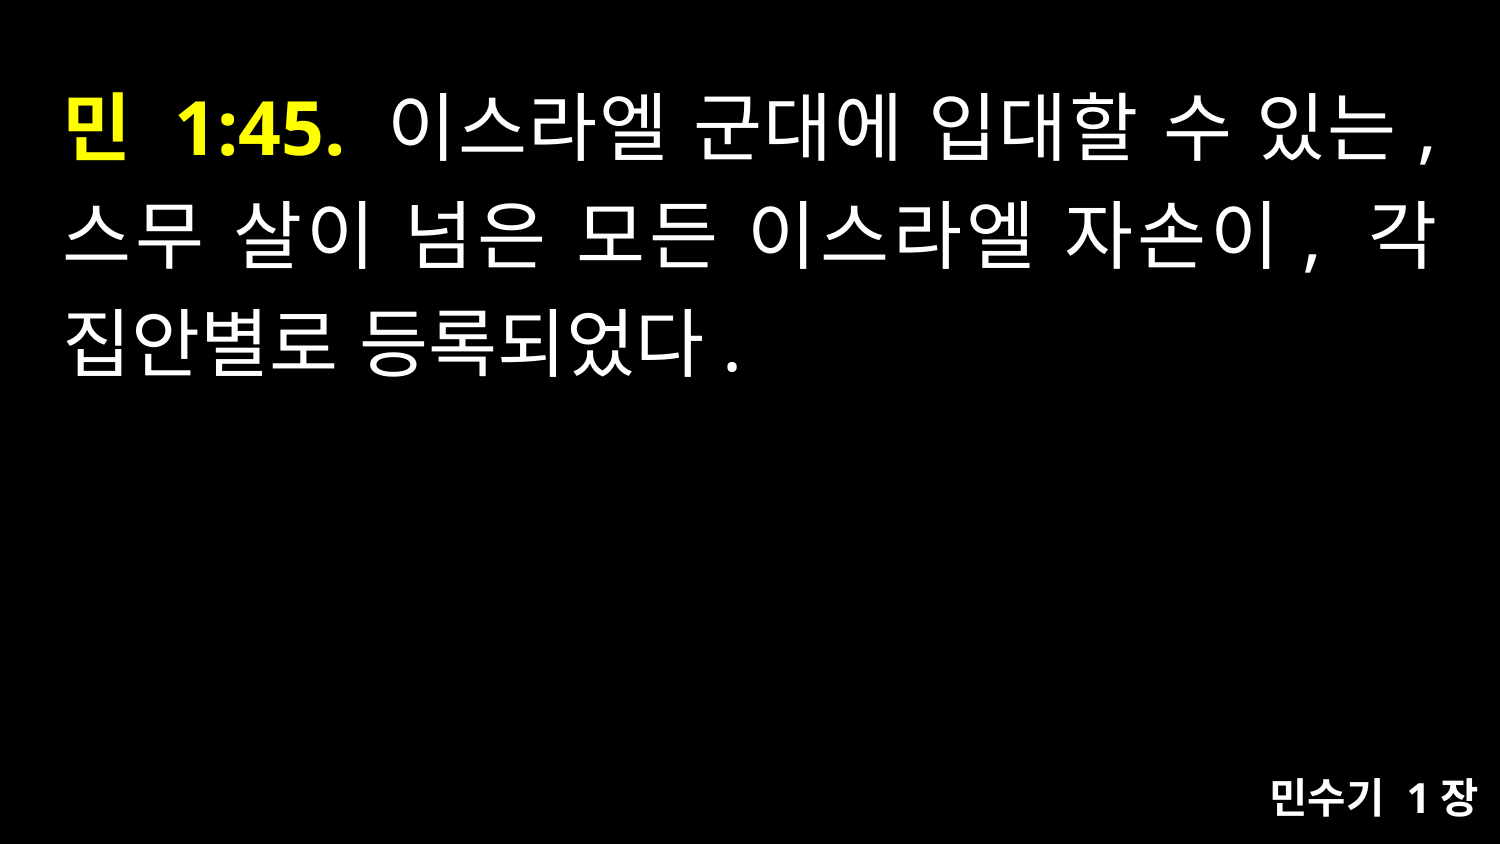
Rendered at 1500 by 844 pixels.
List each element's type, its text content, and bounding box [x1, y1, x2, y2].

subtitle 민수기 1장 [916, 770, 1500, 844]
title 민 1:45. 이스라엘 군대에 입대할 수 있는, 스무 살이 넘은 모든 이스라엘 자손이, 각 집안별로 등록되었다. [0, 0, 1500, 844]
